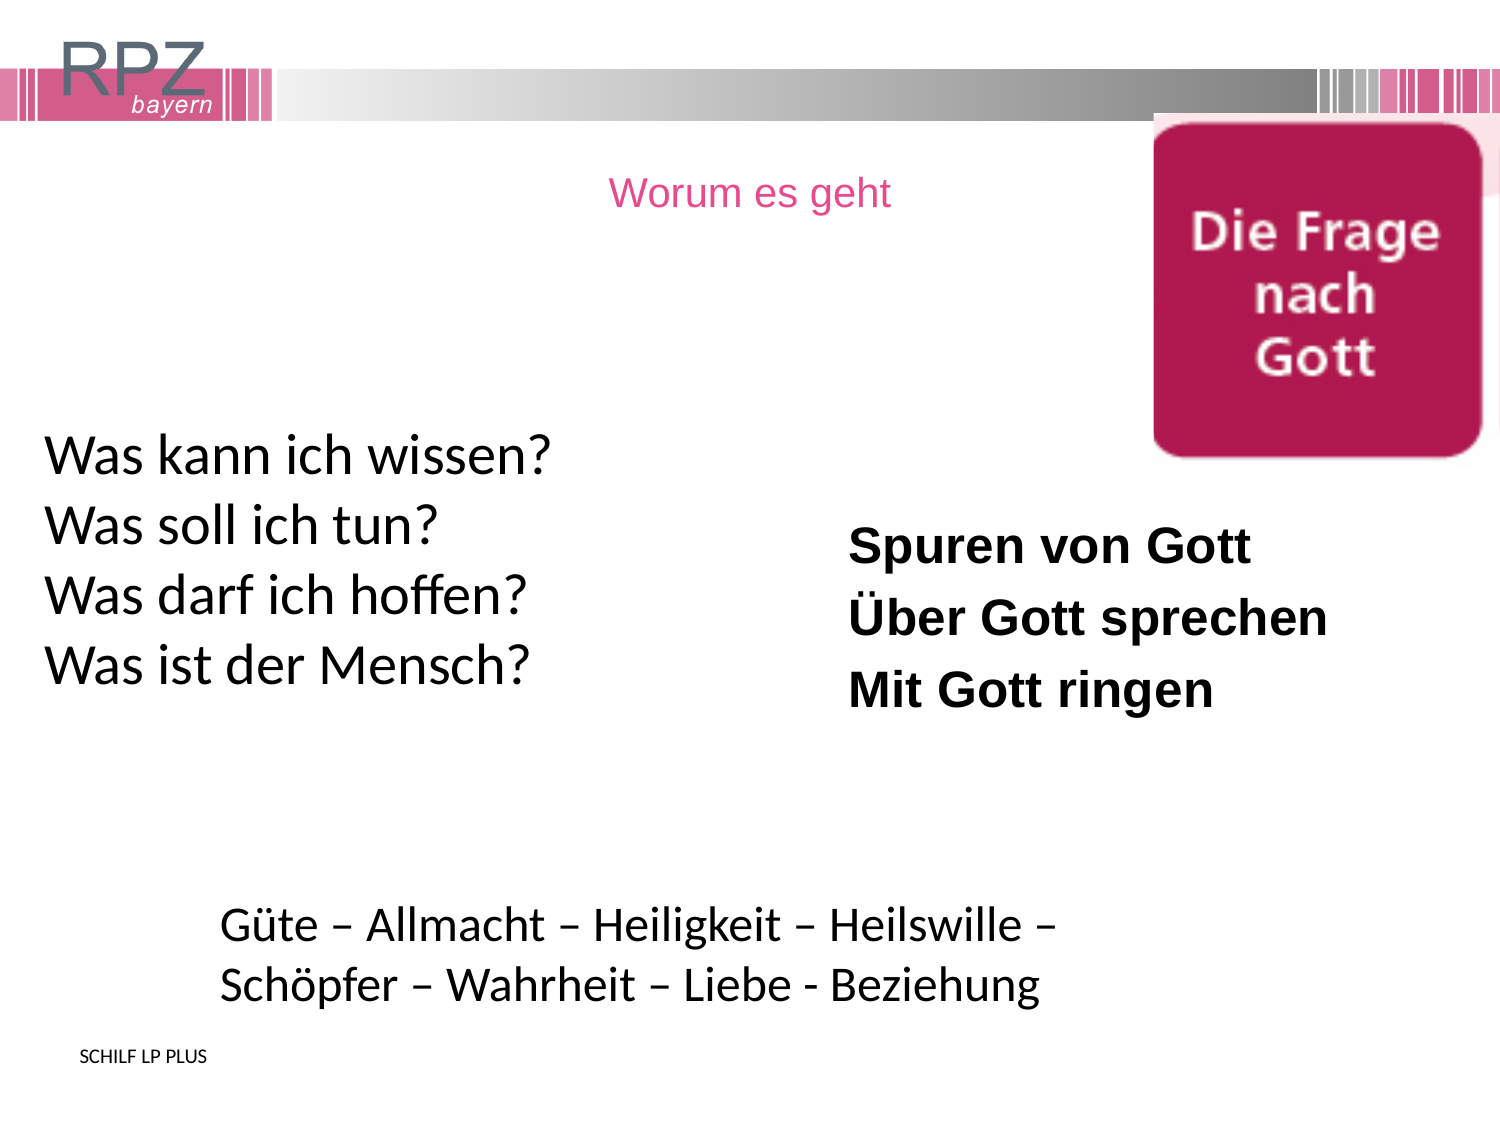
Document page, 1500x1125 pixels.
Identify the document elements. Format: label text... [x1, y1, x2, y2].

list Spuren von Gott Über Gott sprechen Mit Gott ringen [833, 432, 1498, 728]
picture [0, 31, 272, 121]
text_box Güte – Allmacht – Heiligkeit – Heilswille – Schöpfer – Wahrheit – Liebe - Beziehung [205, 883, 1185, 1019]
text_box Was kann ich wissen? Was soll ich tun? Was darf ich hoffen? Was ist der Mensch? [29, 408, 644, 704]
title Worum es geht [75, 149, 1148, 233]
picture [1153, 69, 1500, 469]
